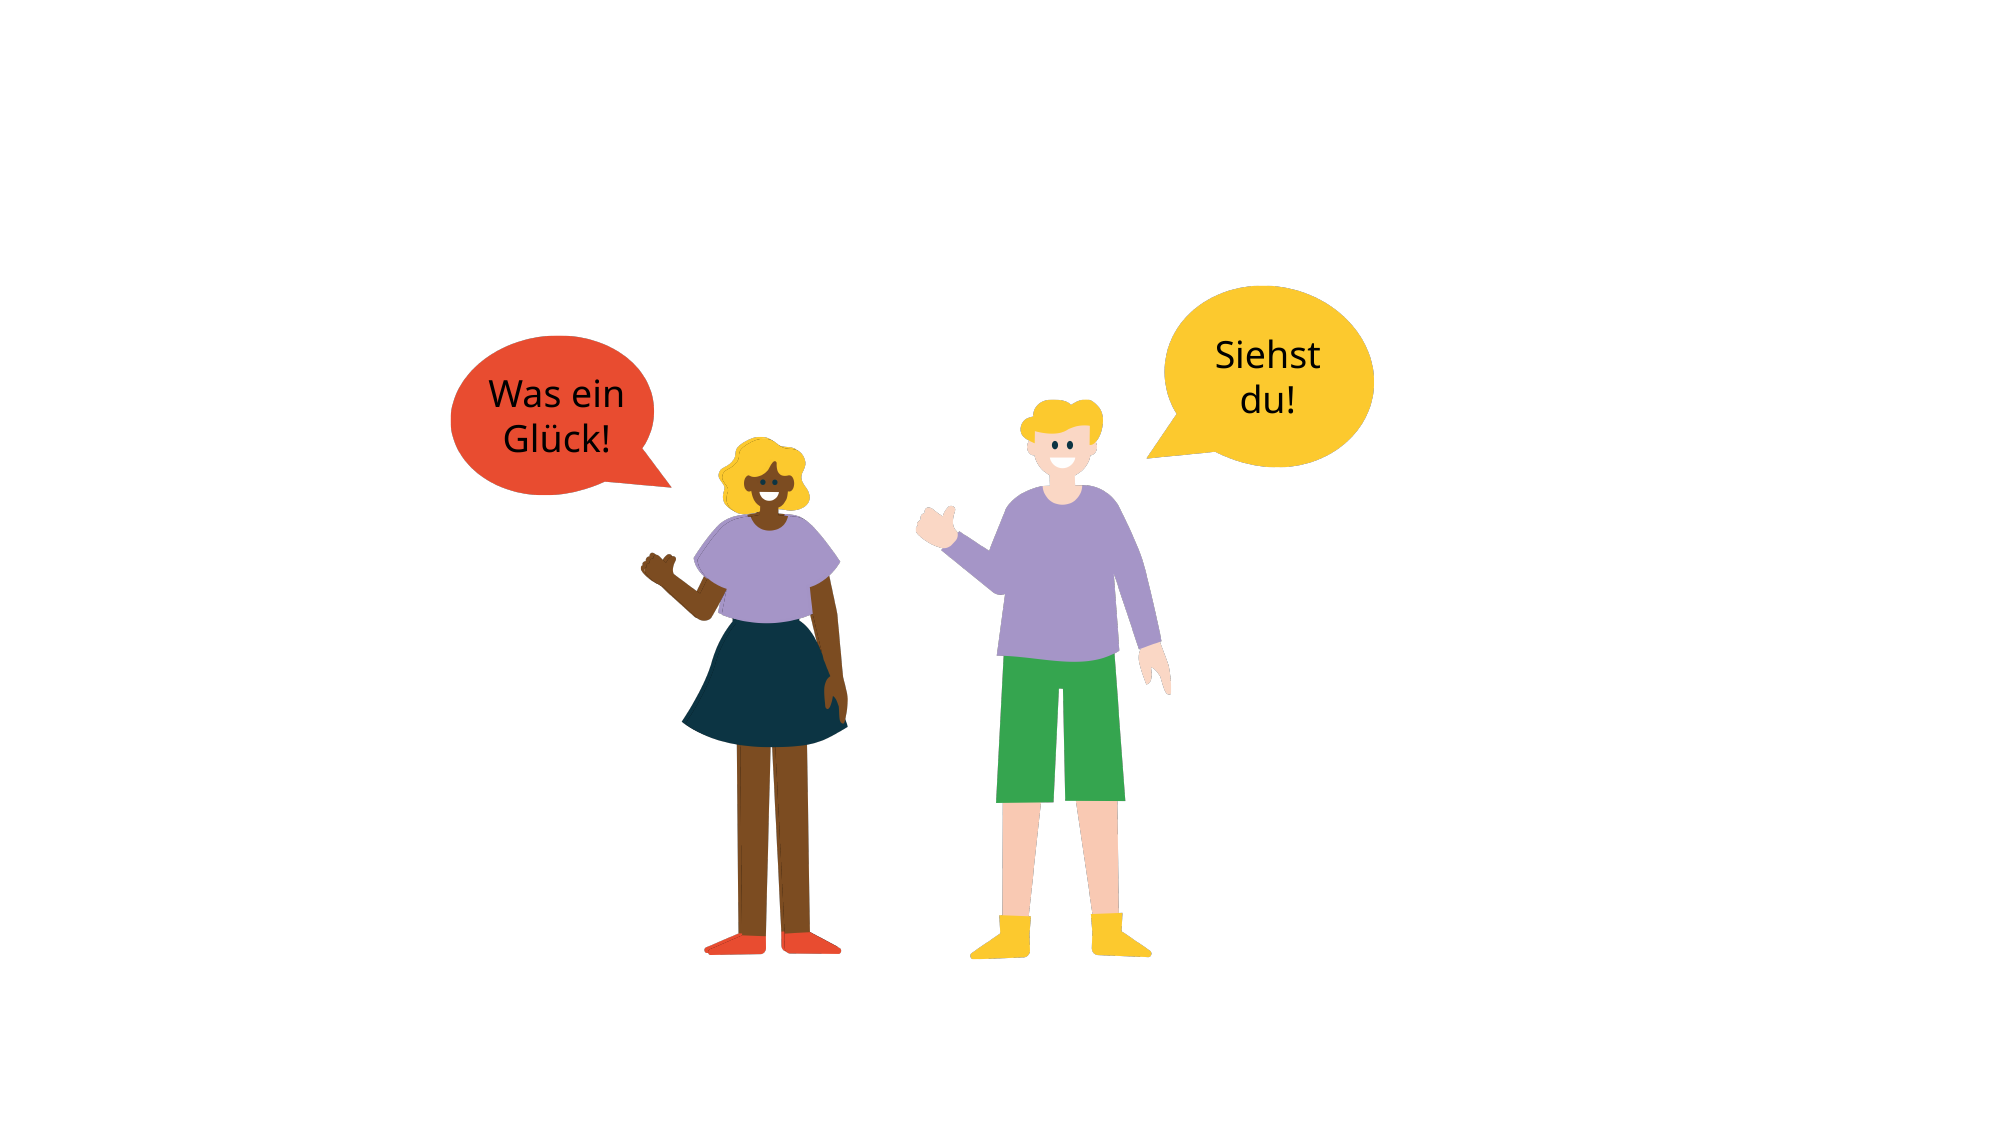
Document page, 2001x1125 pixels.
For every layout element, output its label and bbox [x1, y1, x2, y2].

text_box [442, 277, 1380, 975]
